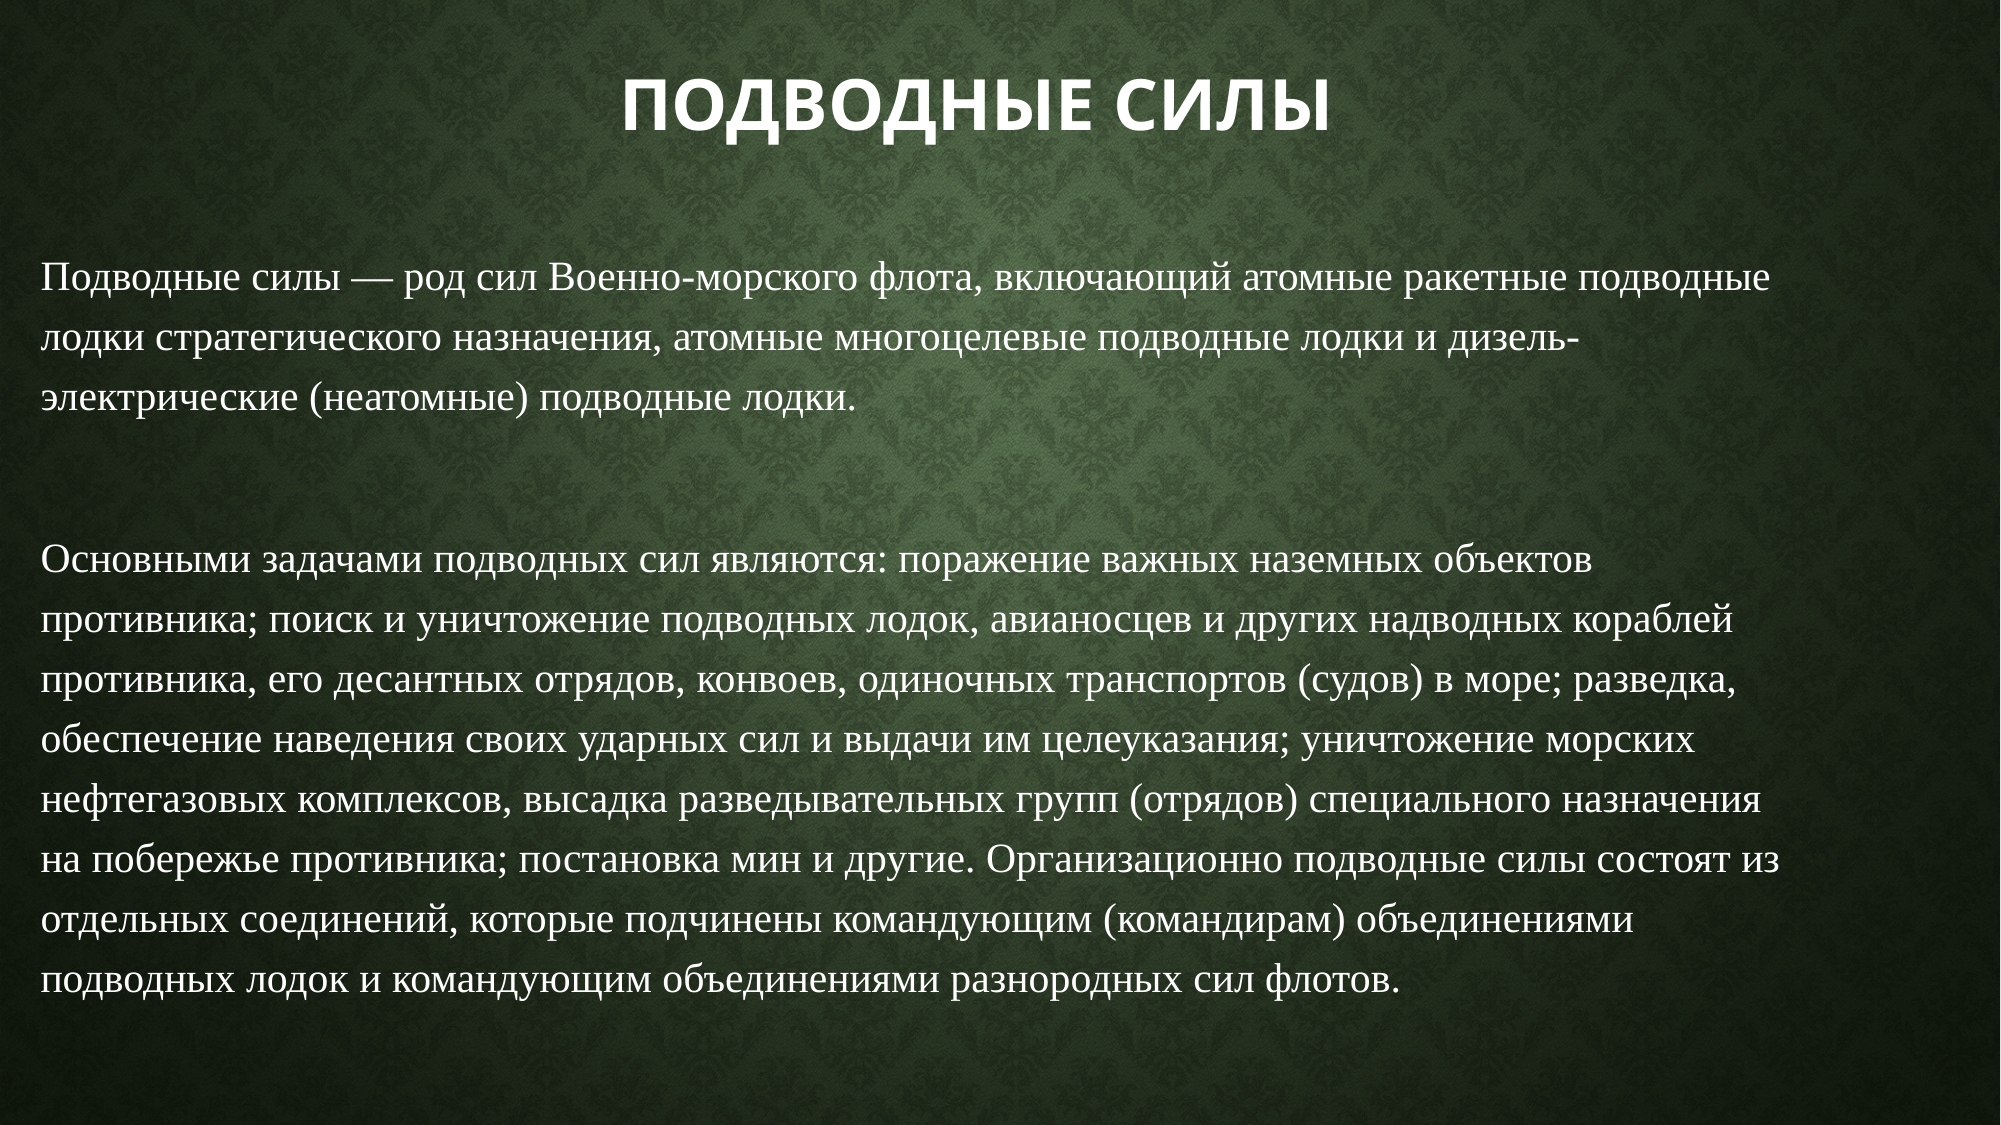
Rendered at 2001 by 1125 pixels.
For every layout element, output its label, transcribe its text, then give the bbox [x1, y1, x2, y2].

list Подводные силы — род сил Военно-морского флота, включающий атомные ракетные подводные лодки стратегического назначения, атомные многоцелевые подводные лодки и дизель-электрические (неатомные) подводные лодки. Основными задачами подводных сил являются: поражение важных наземных объектов противника; поиск и уничтожение подводных лодок, авианосцев и других надводных кораблей противника, его десантных отрядов, конвоев, одиночных транспортов (судов) в море; разведка, обеспечение наведения своих ударных сил и выдачи им целеуказания; уничтожение морских нефтегазовых комплексов, высадка разведывательных групп (отрядов) специального назначения на побережье противника; постановка мин и другие. Организационно подводные силы состоят из отдельных соединений, которые подчинены командующим (командирам) объединениями подводных лодок и командующим объединениями разнородных сил флотов. [25, 231, 1799, 837]
title Подводные силы [178, 27, 1775, 154]
